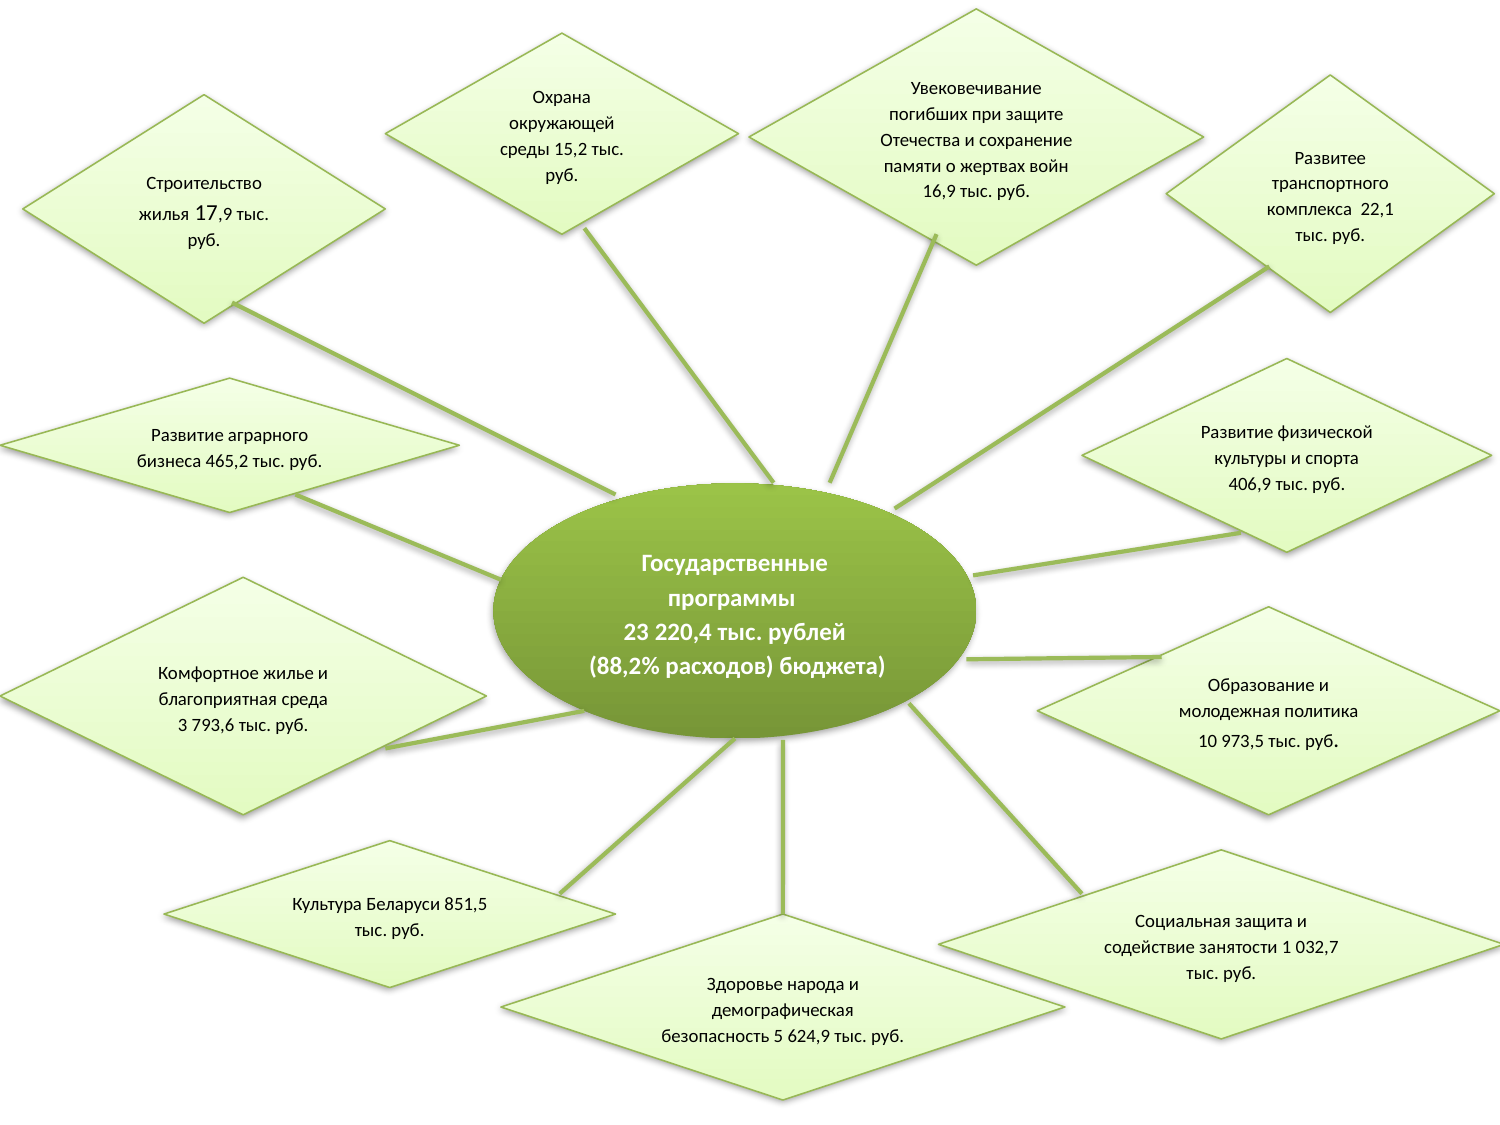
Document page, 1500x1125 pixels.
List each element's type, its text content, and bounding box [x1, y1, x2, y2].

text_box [908, 703, 1083, 894]
text_box Государственные программы 23 220,4 тыс. рублей (88,2% расходов) бюджета) [493, 485, 977, 739]
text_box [966, 656, 1162, 660]
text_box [231, 302, 616, 495]
text_box Здоровье народа и демографическая безопасность 5 624,9 тыс. руб. [500, 915, 1066, 1101]
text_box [385, 710, 585, 749]
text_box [584, 227, 774, 484]
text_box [829, 233, 937, 483]
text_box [559, 738, 736, 894]
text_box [295, 494, 502, 580]
text_box Образование и молодежная политика 10 973,5 тыс. руб. [1057, 606, 1500, 816]
text_box Развитие физической культуры и спорта 406,9 тыс. руб. [1208, 357, 1493, 553]
text_box Комфортное жилье и благоприятная среда 3 793,6 тыс. руб. [0, 576, 488, 816]
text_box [894, 266, 1270, 509]
text_box Культура Беларуси 851,5 тыс. руб. [163, 839, 617, 989]
text_box Охрана окружающей среды 15,2 тыс. руб. [384, 75, 740, 235]
text_box Развитие аграрного бизнеса 465,2 тыс. руб. [0, 378, 269, 514]
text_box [972, 532, 1242, 576]
text_box Увековечивание погибших при защите Отечества и сохранение памяти о жертвах войн 16,9 тыс. руб. [748, 75, 1205, 264]
text_box Социальная защита и содействие занятости 1 032,7 тыс. руб. [937, 849, 1500, 1040]
text_box [0, 0, 1500, 75]
text_box Строительство жилья 17,9 тыс. руб. [22, 94, 387, 324]
text_box Развитее транспортного комплекса 22,1 тыс. руб. [1165, 75, 1496, 314]
